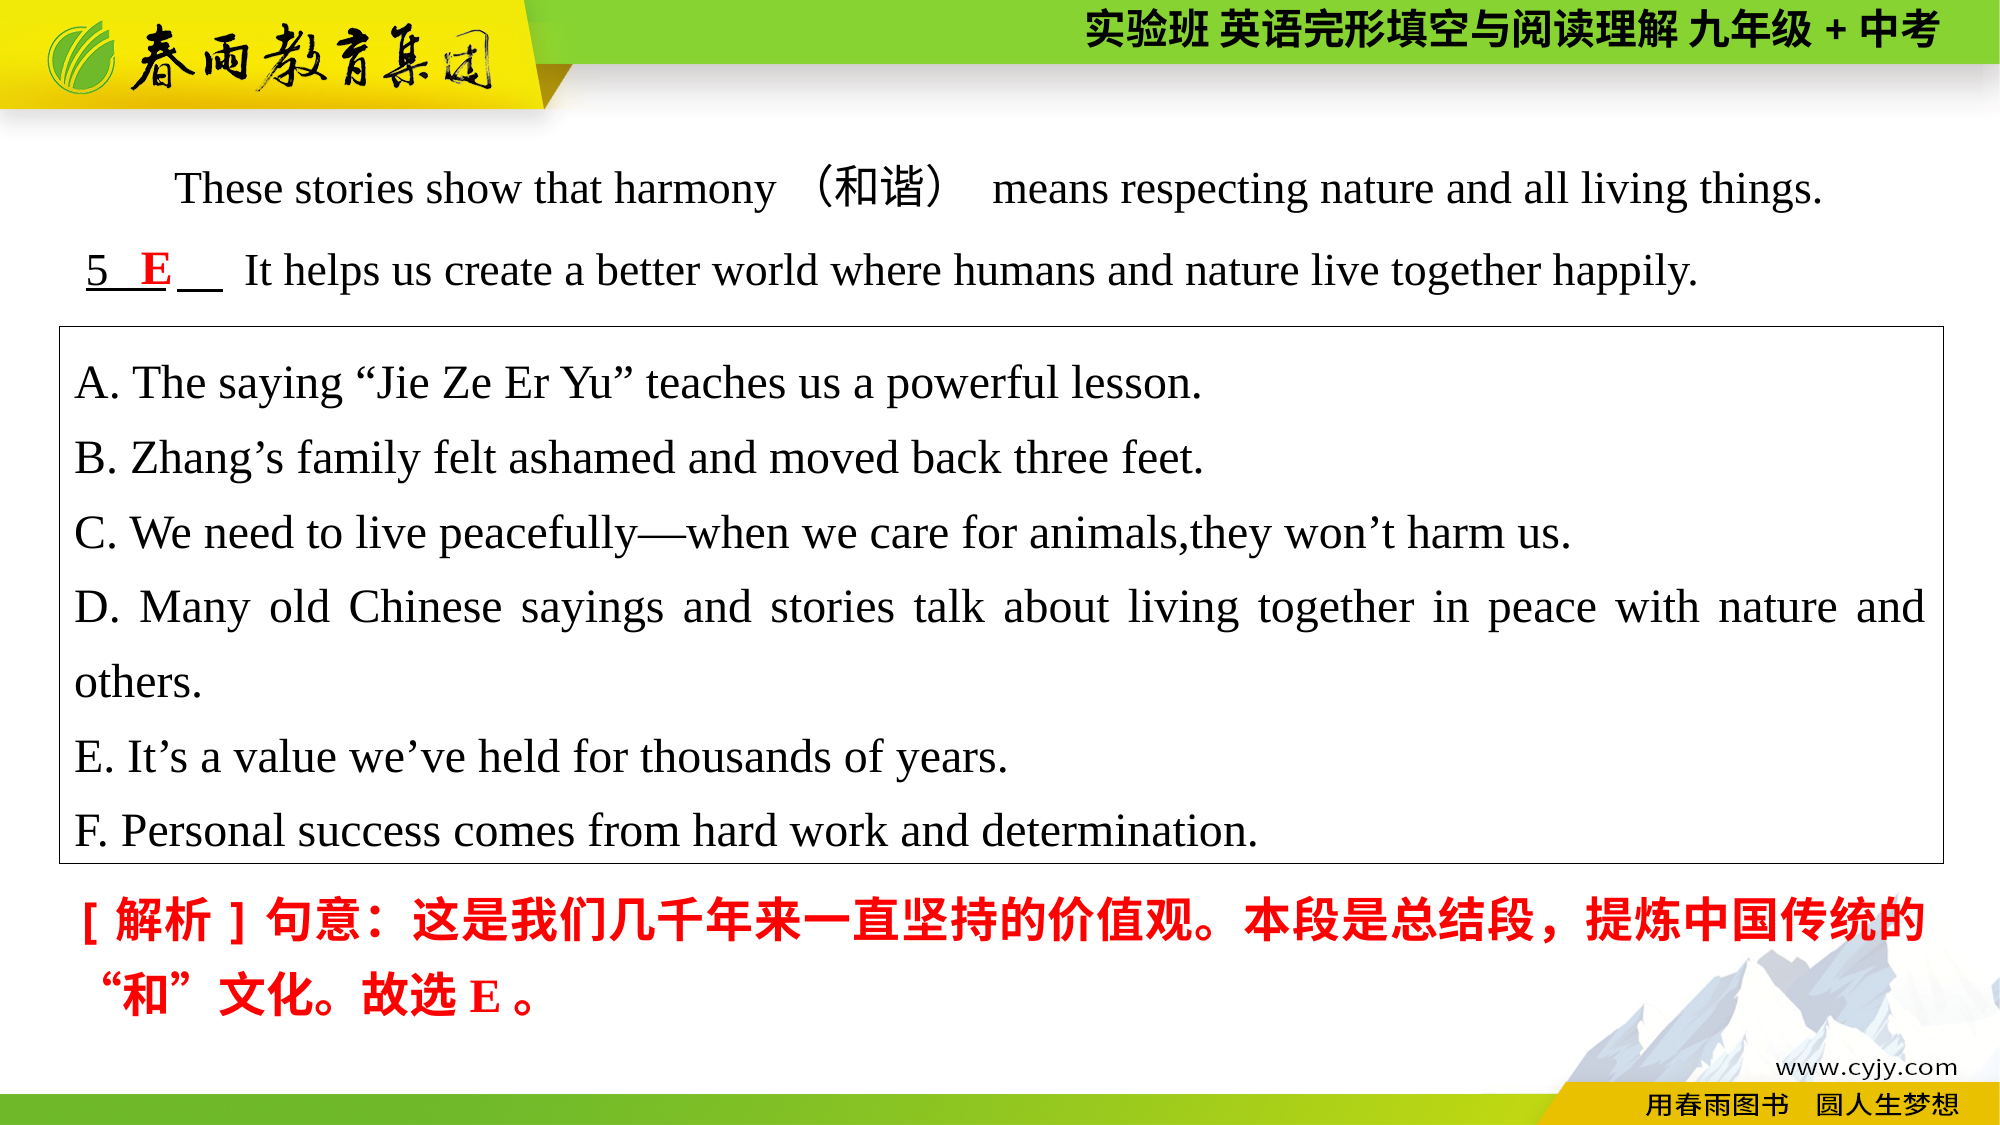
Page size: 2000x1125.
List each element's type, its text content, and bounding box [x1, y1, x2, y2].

text_box E [126, 205, 188, 302]
list These stories show that harmony（和谐） means respecting nature and all living things. 5 It helps us create a better world where humans and nature live together happily. [59, 122, 1944, 305]
picture [0, 0, 2000, 1125]
text_box [解析]句意：这是我们几千年来一直坚持的价值观。本段是总结段，提炼中国传统的“和”文化。故选E。 [59, 864, 1944, 1030]
text_box A. The saying “Jie Ze Er Yu” teaches us a powerful lesson. B. Zhang’s family felt ashamed and moved back three feet. C. We need to live peacefully—when we care for animals,they won’t harm us. D. Many old Chinese sayings and stories talk about living together in peace with nature and others. E. It’s a value we’ve held for thousands of years. F. Personal success comes from hard work and determination. [59, 326, 1944, 864]
